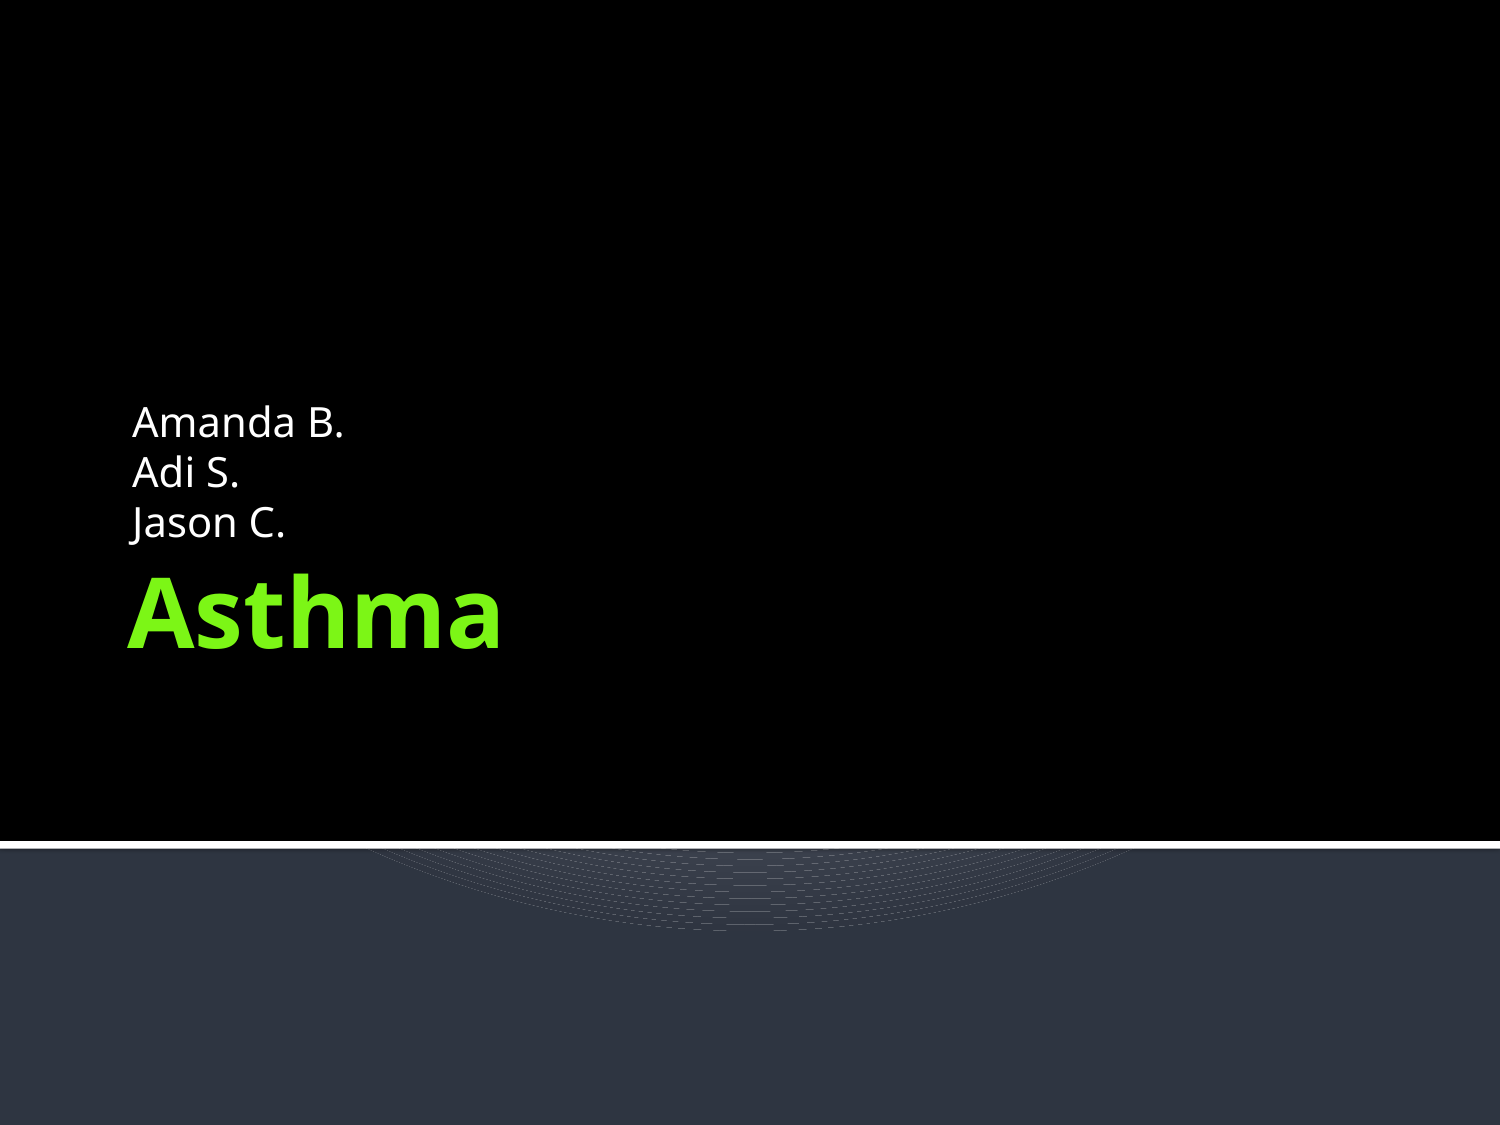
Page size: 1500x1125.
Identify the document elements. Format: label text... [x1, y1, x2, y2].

title Asthma [112, 550, 1438, 825]
subtitle Amanda B. Adi S. Jason C. [112, 299, 1438, 546]
